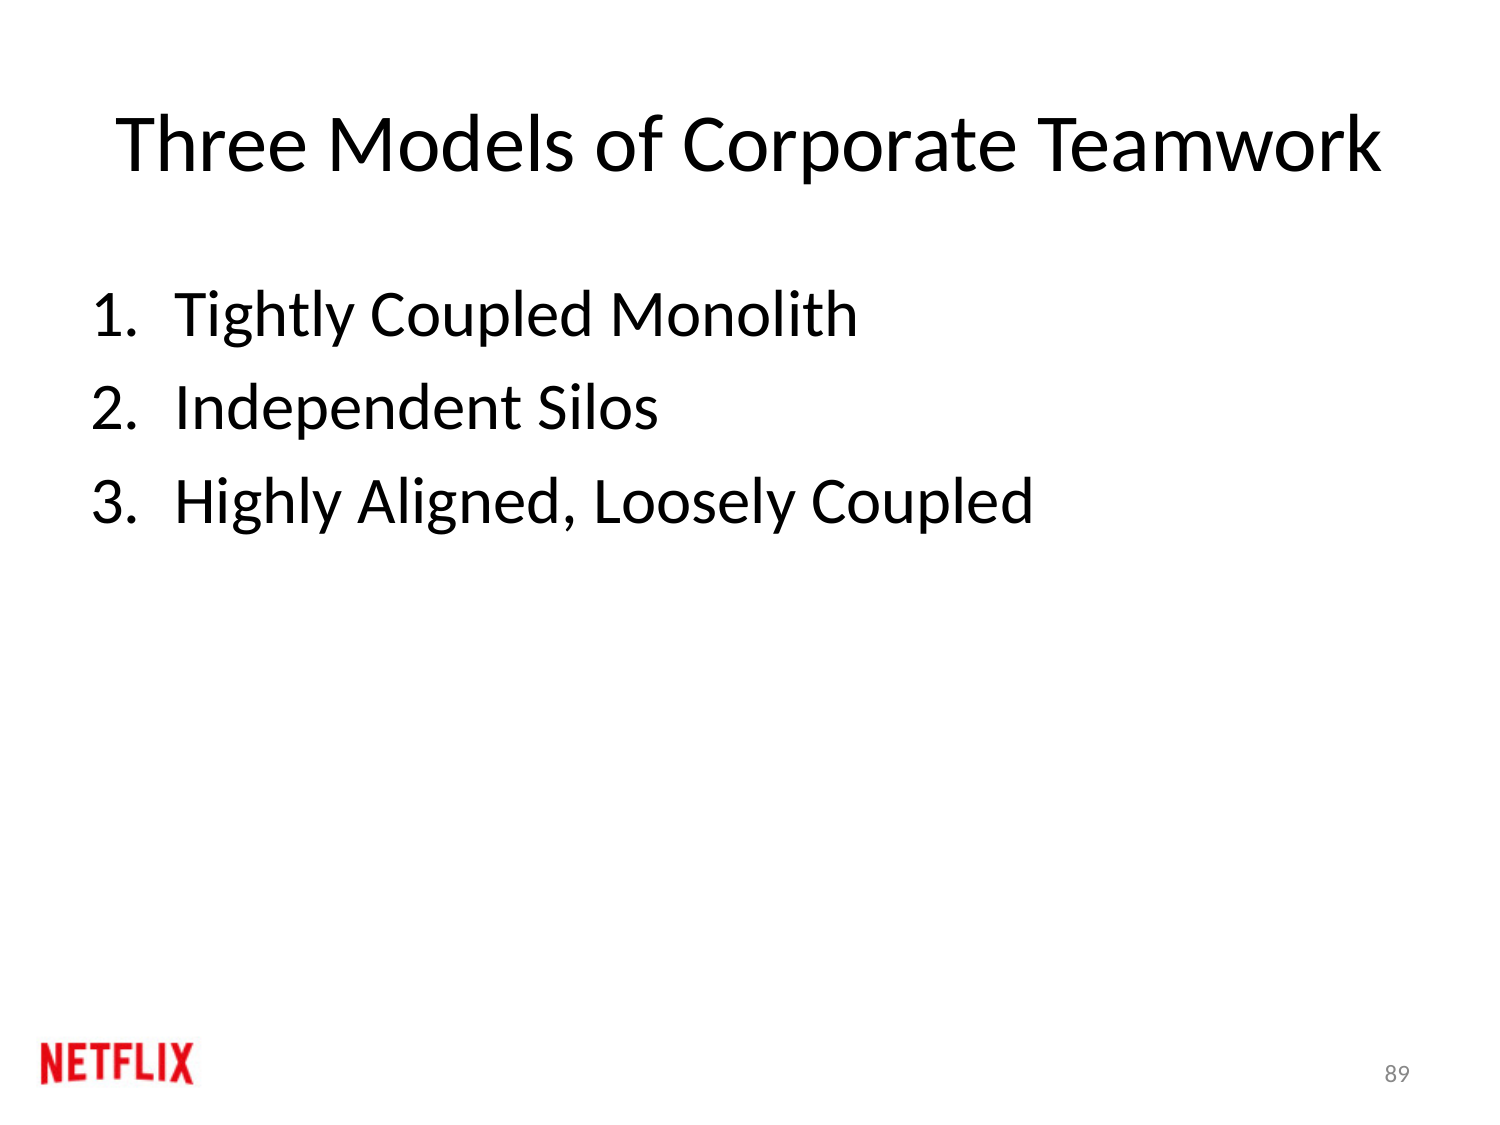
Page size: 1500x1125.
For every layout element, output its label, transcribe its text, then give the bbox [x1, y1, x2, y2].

slide_number ‹#› [1074, 1042, 1425, 1103]
picture [24, 1024, 211, 1104]
title Three Models of Corporate Teamwork [75, 45, 1425, 233]
list Tightly Coupled Monolith Independent Silos Highly Aligned, Loosely Coupled [75, 262, 1425, 1005]
